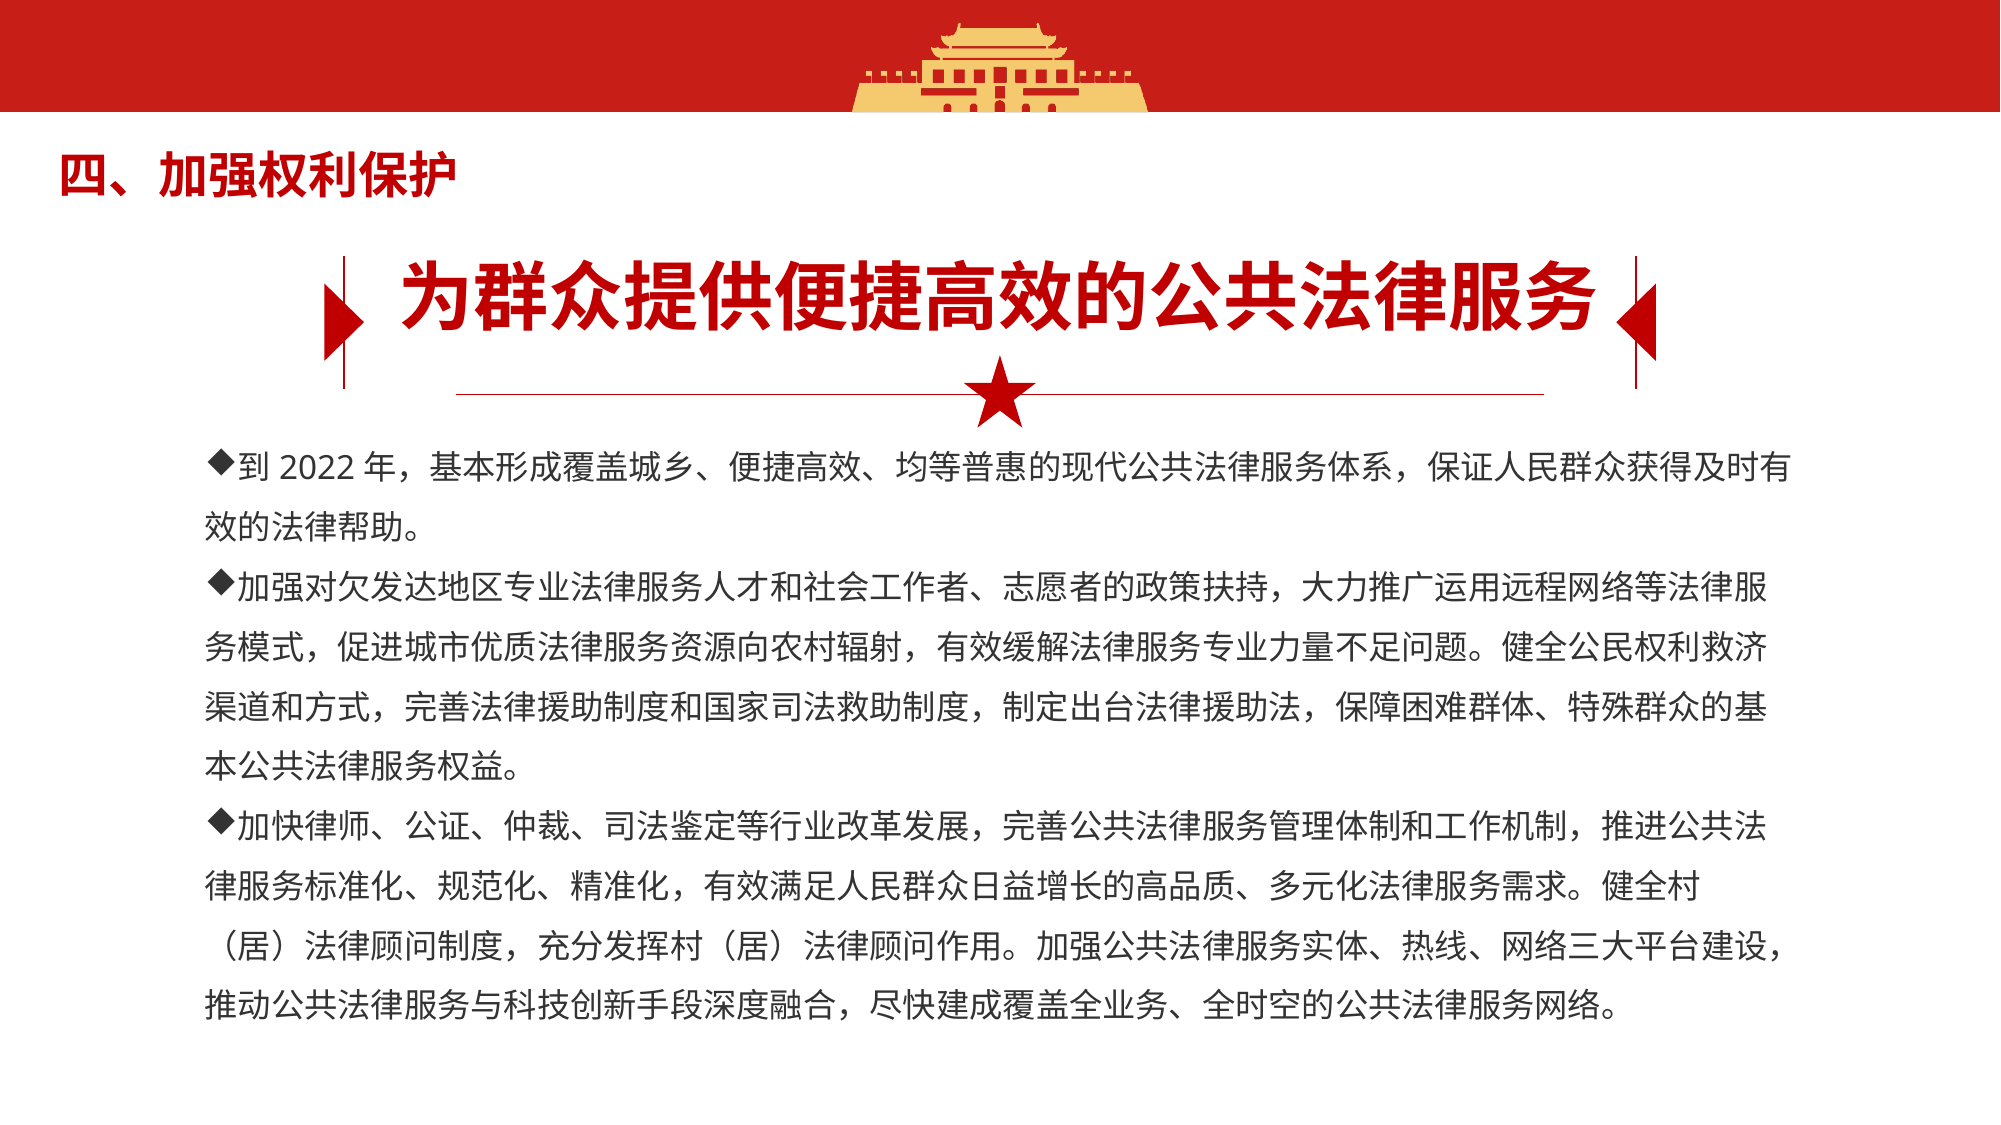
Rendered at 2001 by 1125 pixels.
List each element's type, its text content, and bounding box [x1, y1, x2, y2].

list 到2022年，基本形成覆盖城乡、便捷高效、均等普惠的现代公共法律服务体系，保证人民群众获得及时有效的法律帮助。 加强对欠发达地区专业法律服务人才和社会工作者、志愿者的政策扶持，大力推广运用远程网络等法律服务模式，促进城市优质法律服务资源向农村辐射，有效缓解法律服务专业力量不足问题。健全公民权利救济渠道和方式，完善法律援助制度和国家司法救助制度，制定出台法律援助法，保障困难群体、特殊群众的基本公共法律服务权益。 加快律师、公证、仲裁、司法鉴定等行业改革发展，完善公共法律服务管理体制和工作机制，推进公共法律服务标准化、规范化、精准化，有效满足人民群众日益增长的高品质、多元化法律服务需求。健全村（居）法律顾问制度，充分发挥村（居）法律顾问作用。加强公共法律服务实体、热线、网络三大平台建设，推动公共法律服务与科技创新手段深度融合，尽快建成覆盖全业务、全时空的公共法律服务网络。 [189, 419, 1810, 1125]
picture [835, 0, 1165, 163]
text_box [324, 255, 1656, 428]
